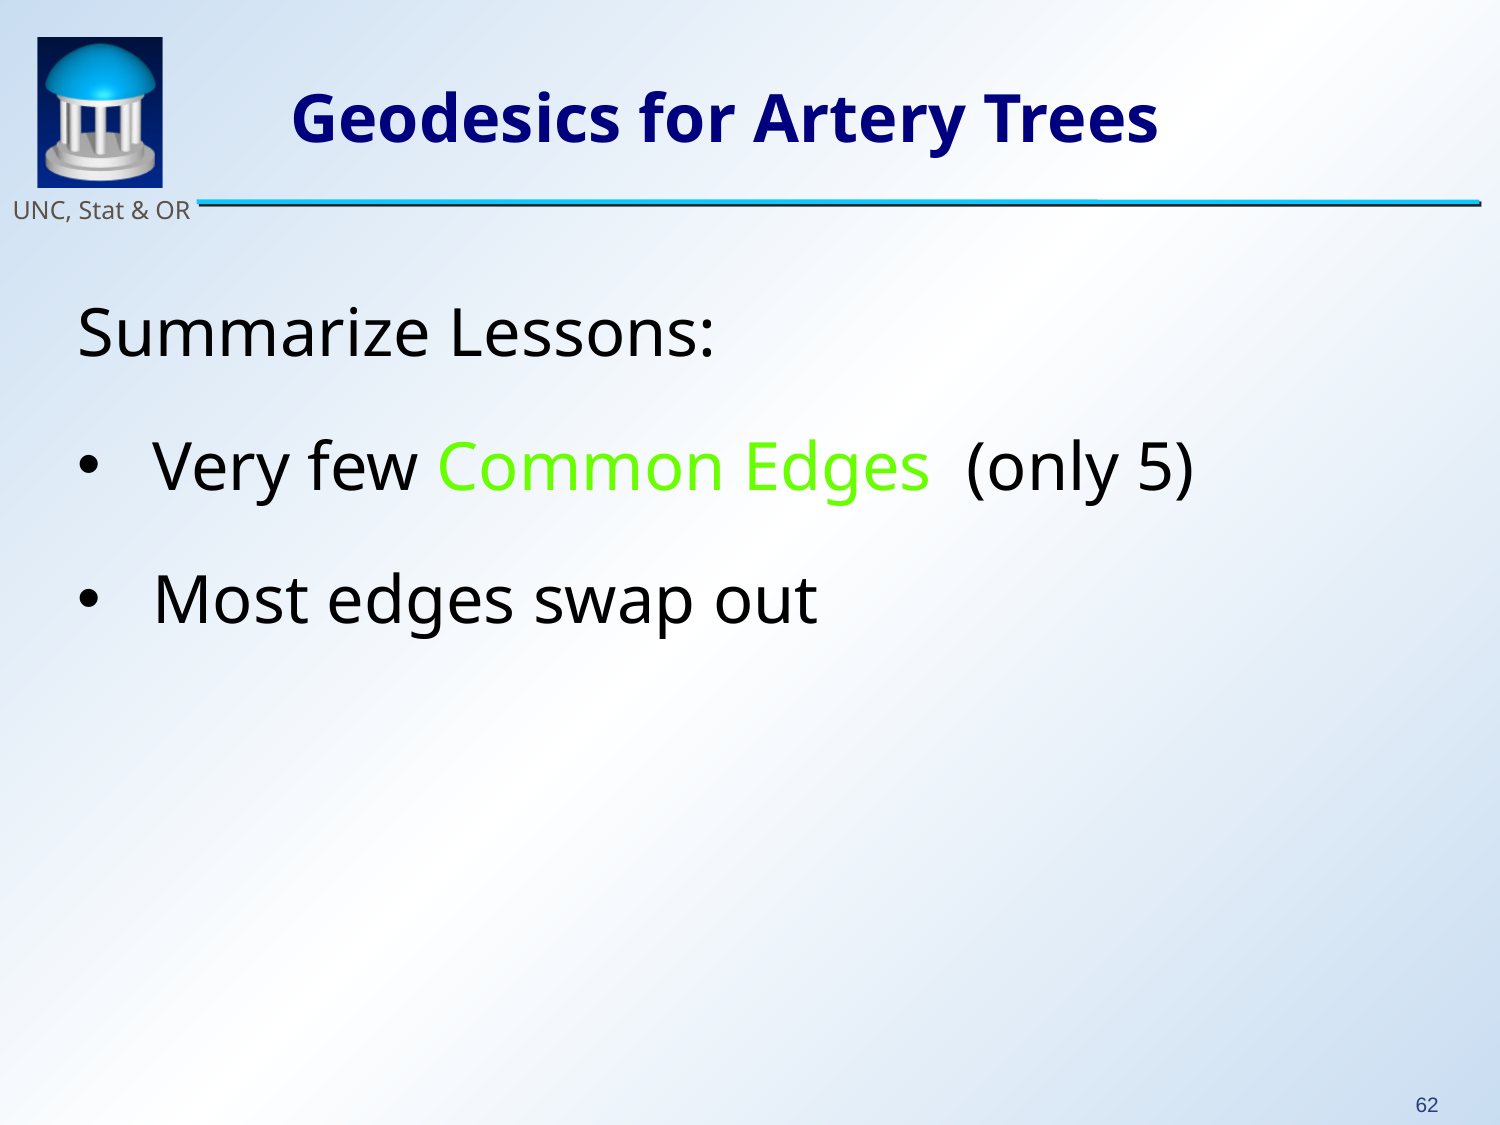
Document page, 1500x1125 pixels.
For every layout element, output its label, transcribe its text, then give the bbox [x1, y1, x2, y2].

list Summarize Lessons: Very few Common Edges (only 5) Most edges swap out [62, 242, 1432, 1026]
title Geodesics for Artery Trees [274, 74, 1448, 156]
